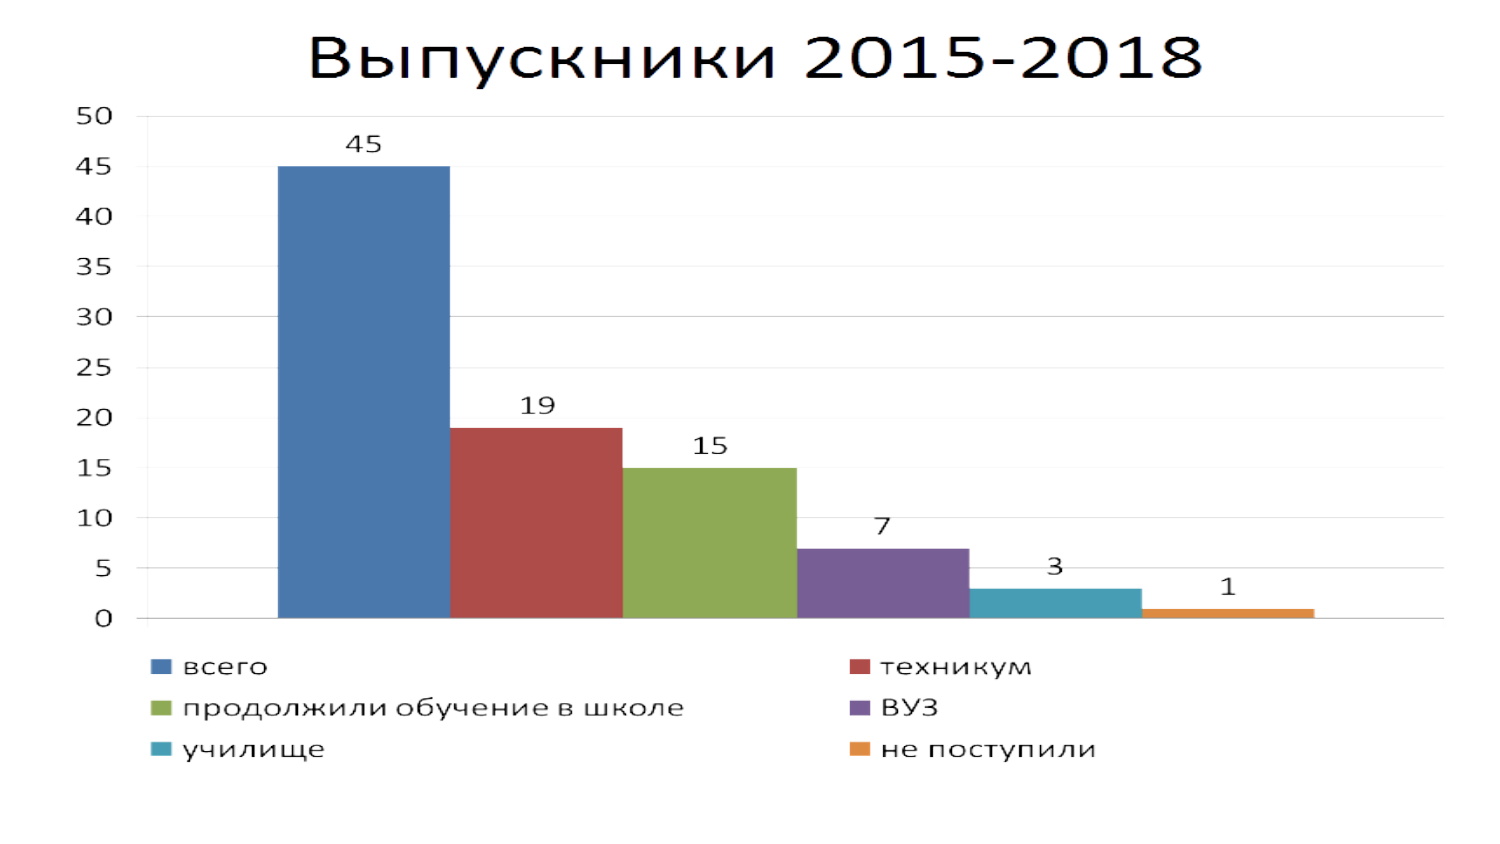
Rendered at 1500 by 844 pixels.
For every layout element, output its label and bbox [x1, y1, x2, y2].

list [52, 14, 1476, 786]
